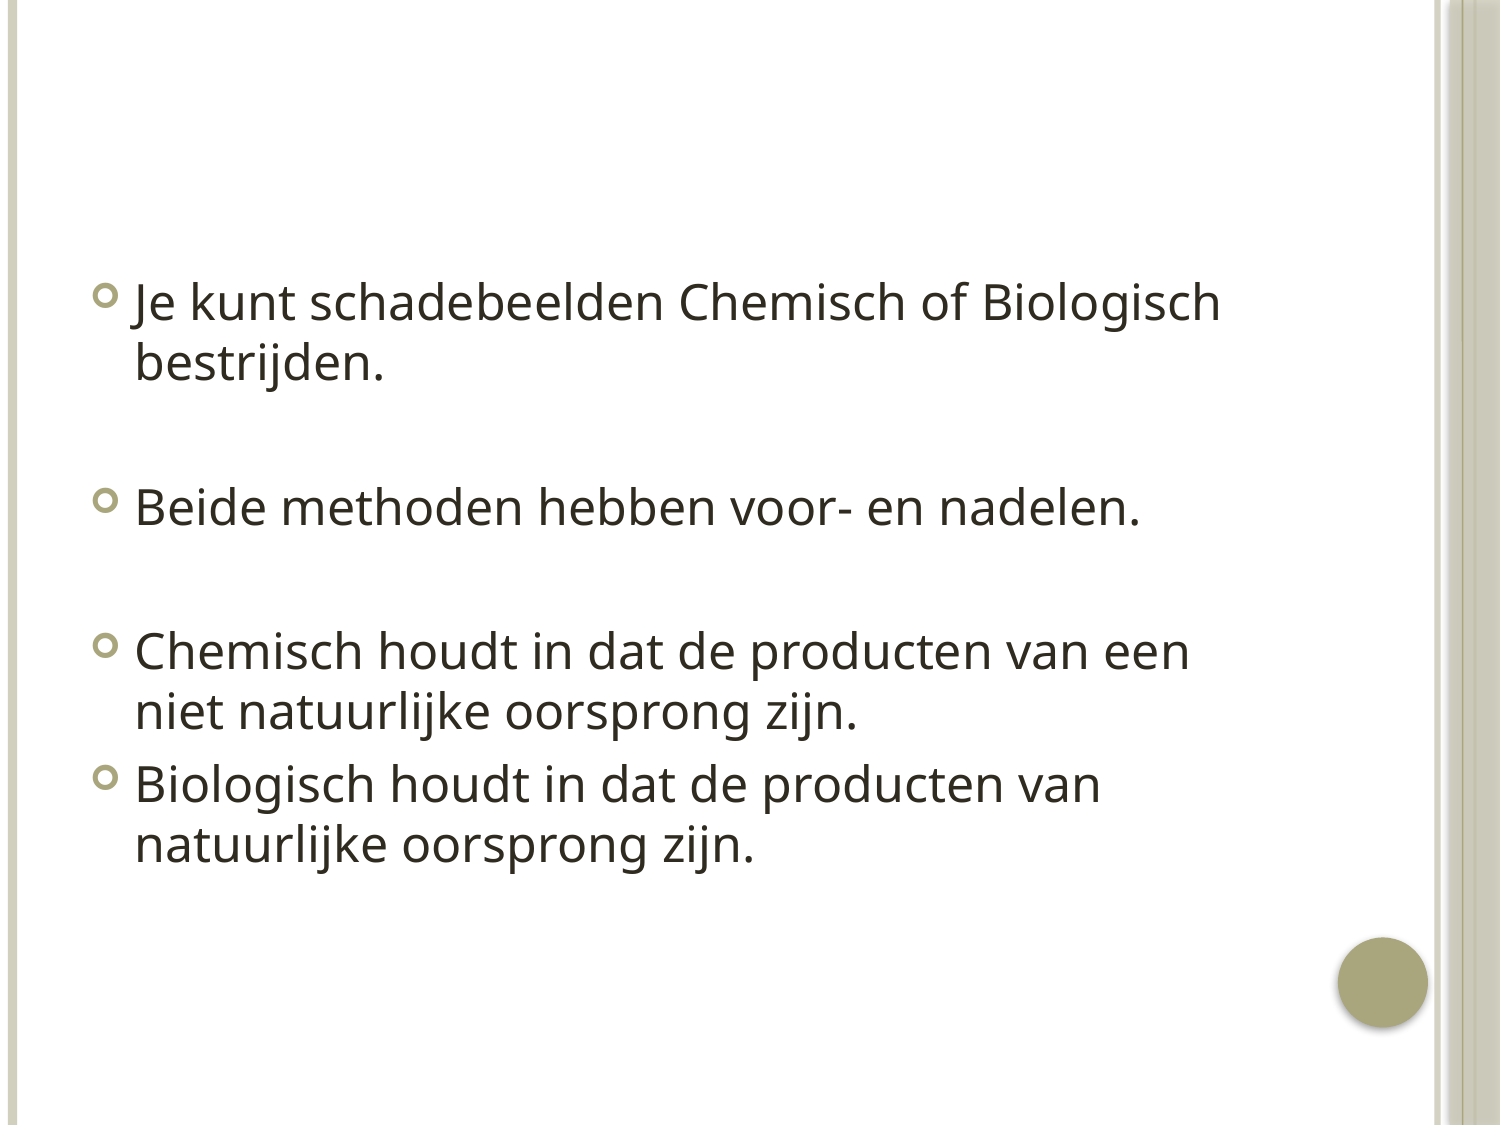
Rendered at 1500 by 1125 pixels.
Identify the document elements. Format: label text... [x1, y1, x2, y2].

list Je kunt schadebeelden Chemisch of Biologisch bestrijden. Beide methoden hebben voor- en nadelen. Chemisch houdt in dat de producten van een niet natuurlijke oorsprong zijn. Biologisch houdt in dat de producten van natuurlijke oorsprong zijn. [75, 262, 1300, 1062]
